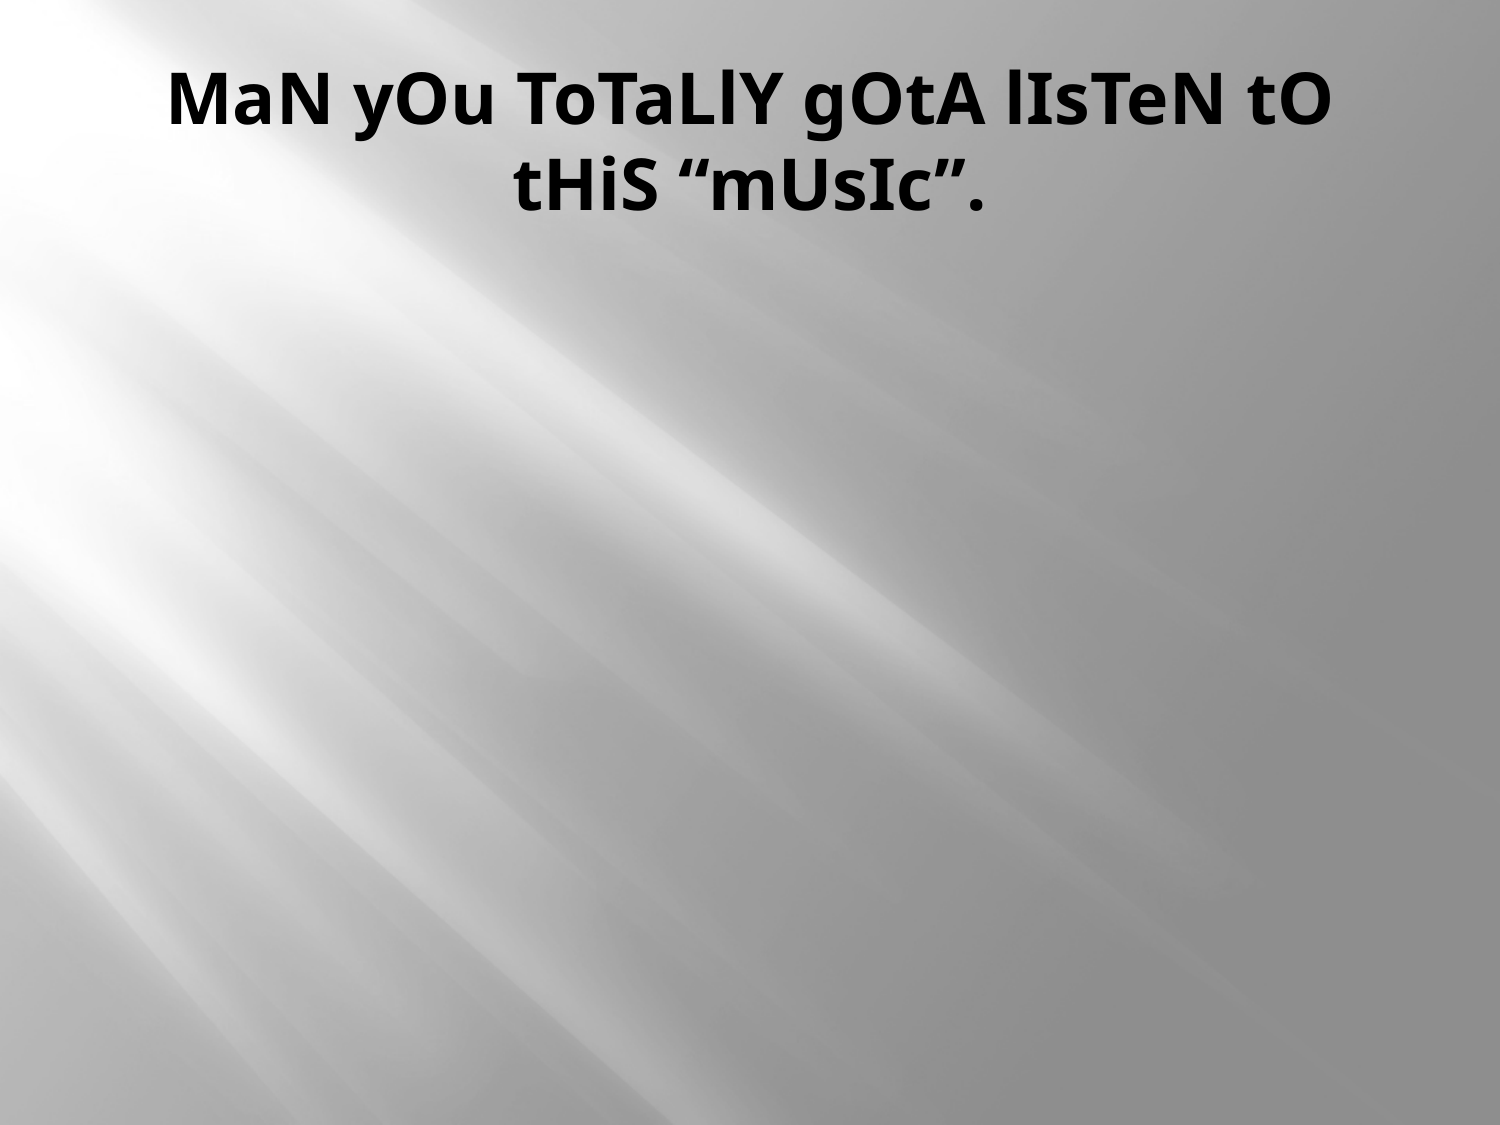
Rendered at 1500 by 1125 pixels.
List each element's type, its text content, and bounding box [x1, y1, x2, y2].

title MaN yOu ToTaLlY gOtA lIsTeN tO tHiS “mUsIc”. [75, 45, 1425, 233]
